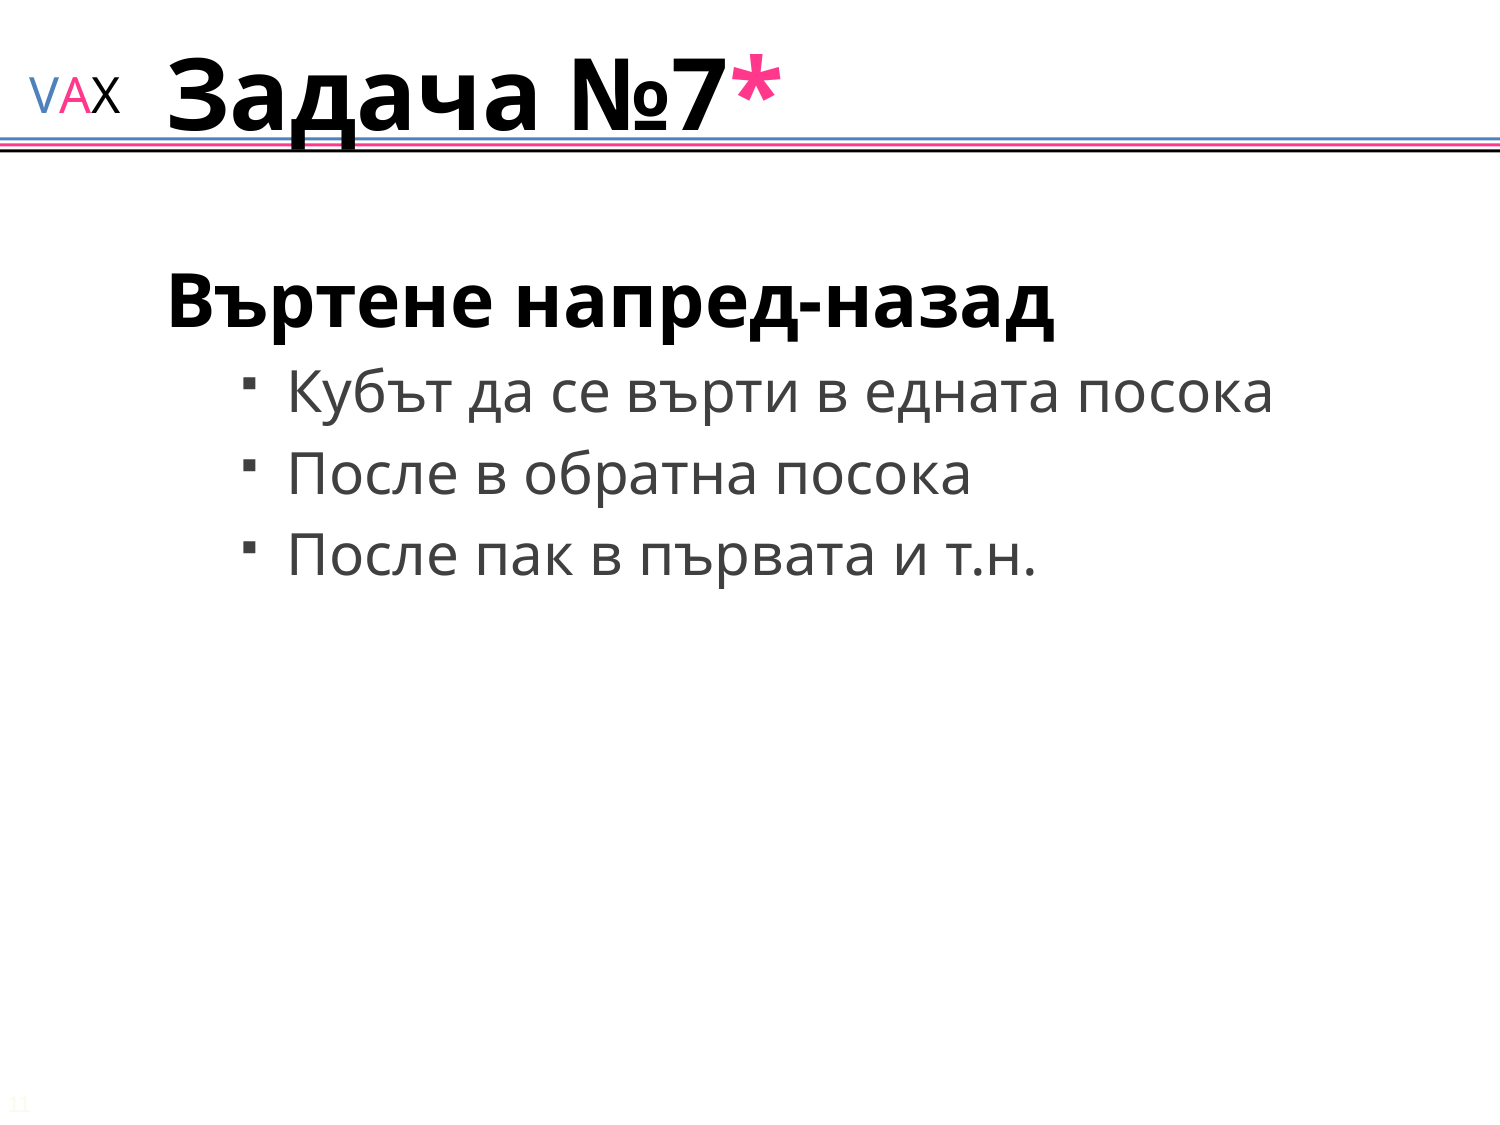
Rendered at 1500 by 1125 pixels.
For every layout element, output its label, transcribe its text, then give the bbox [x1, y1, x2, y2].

title Задача №7* [0, 37, 1500, 144]
list Въртене напред-назад Кубът да се върти в едната посока После в обратна посока После пак в първата и т.н. [150, 200, 1488, 1113]
